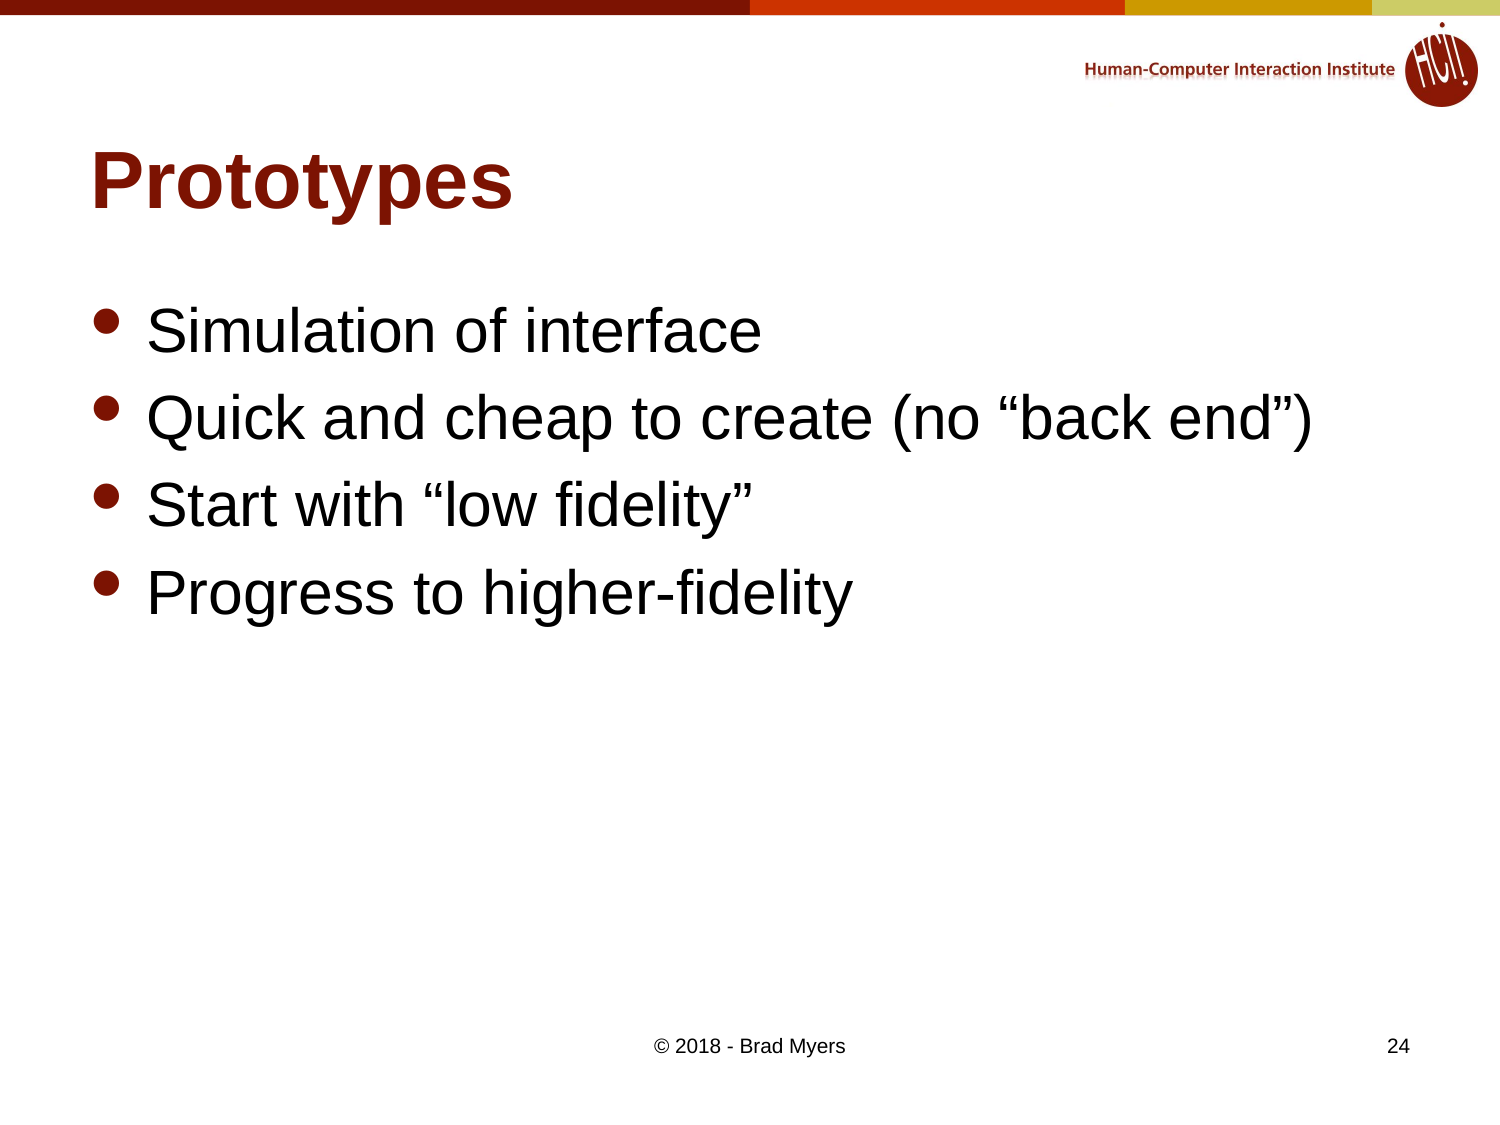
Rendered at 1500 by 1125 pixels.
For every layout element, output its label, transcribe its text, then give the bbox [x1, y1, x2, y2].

footer © 2018 - Brad Myers [512, 1024, 988, 1101]
slide_number 24 [1074, 1024, 1426, 1101]
picture [1313, 22, 1478, 107]
list Simulation of interface Quick and cheap to create (no “back end”) Start with “low fidelity” Progress to higher-fidelity [74, 281, 1426, 1006]
title Prototypes [74, 19, 1313, 233]
